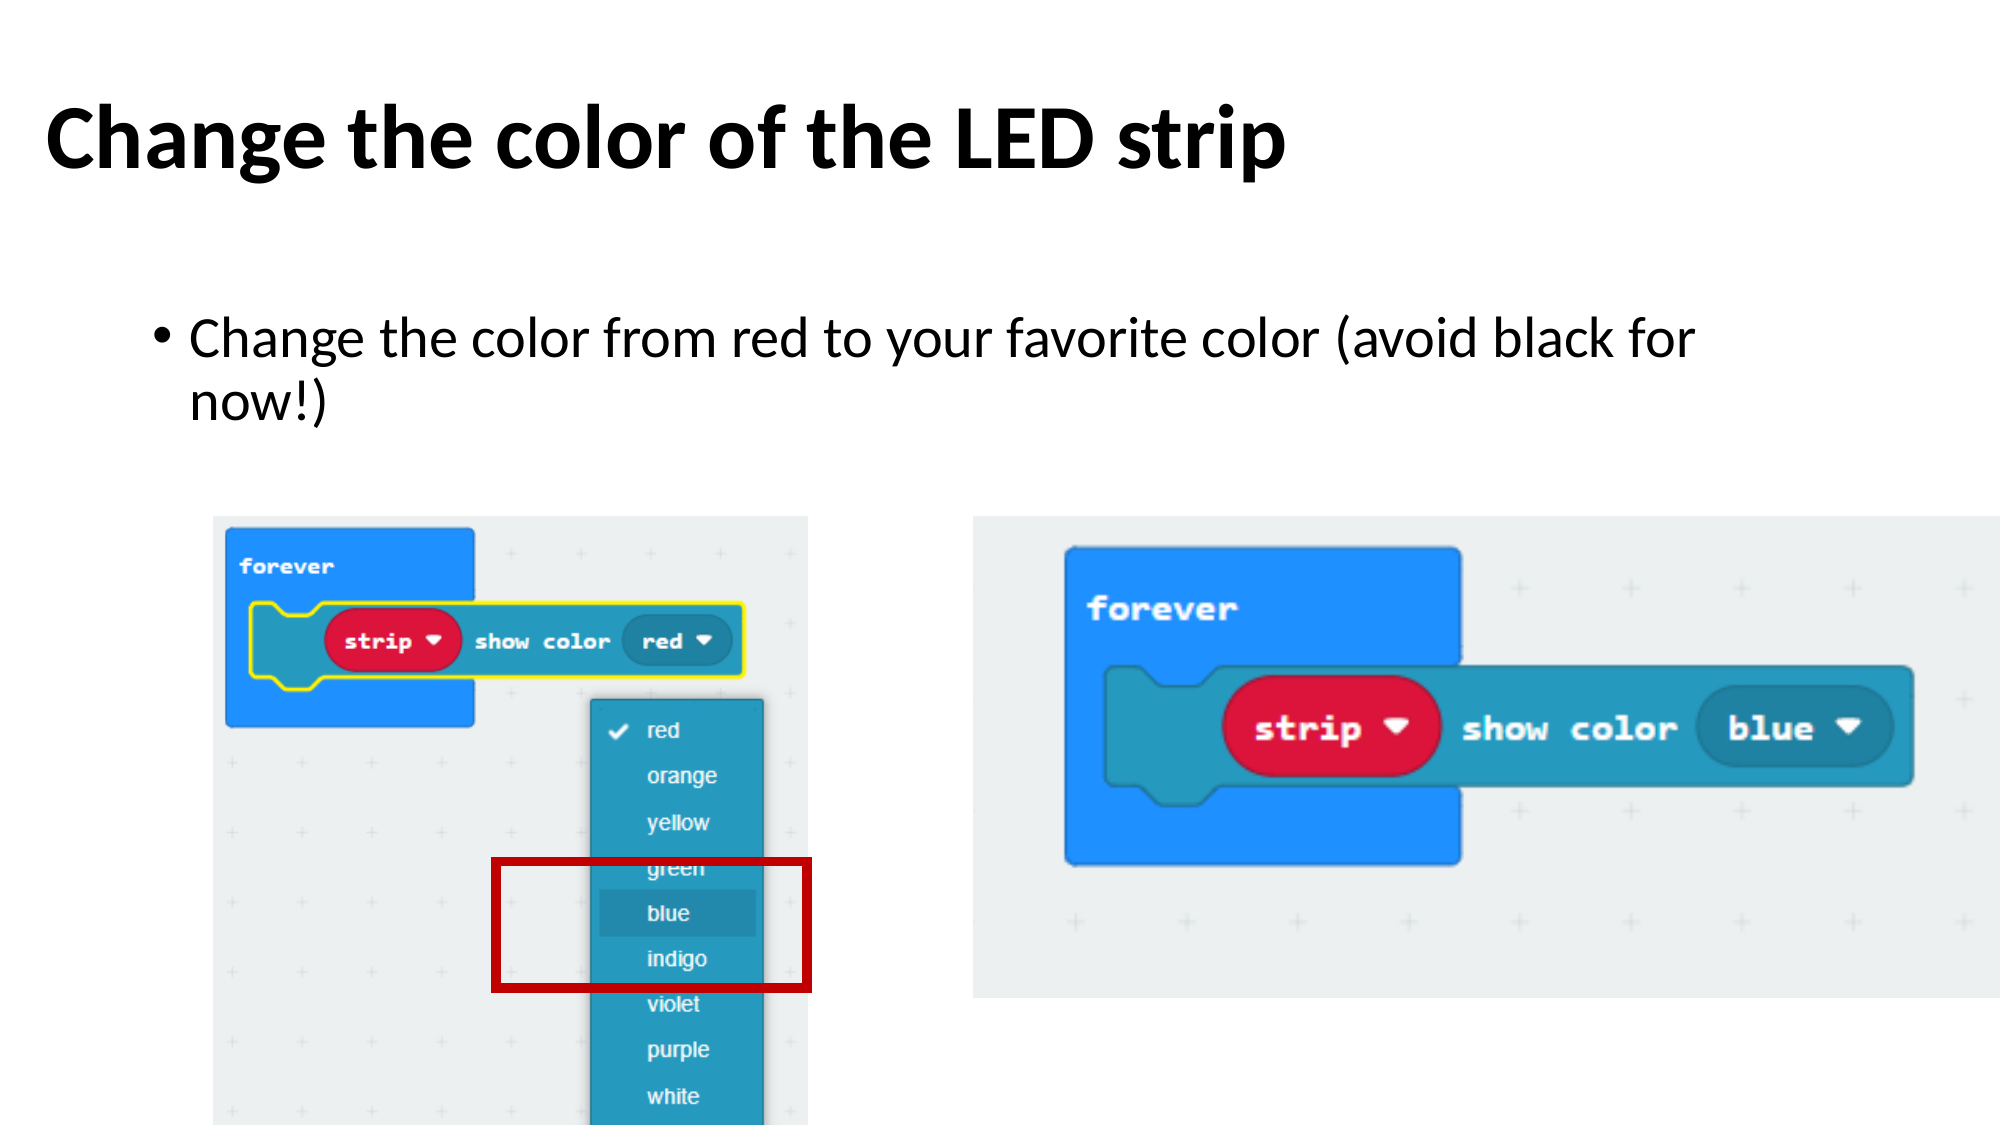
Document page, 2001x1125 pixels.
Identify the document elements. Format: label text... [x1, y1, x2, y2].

picture [973, 516, 2000, 998]
title Change the color of the LED strip [31, 0, 1863, 278]
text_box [213, 516, 808, 1125]
list Change the color from red to your favorite color (avoid black for now!) [137, 299, 1863, 1014]
